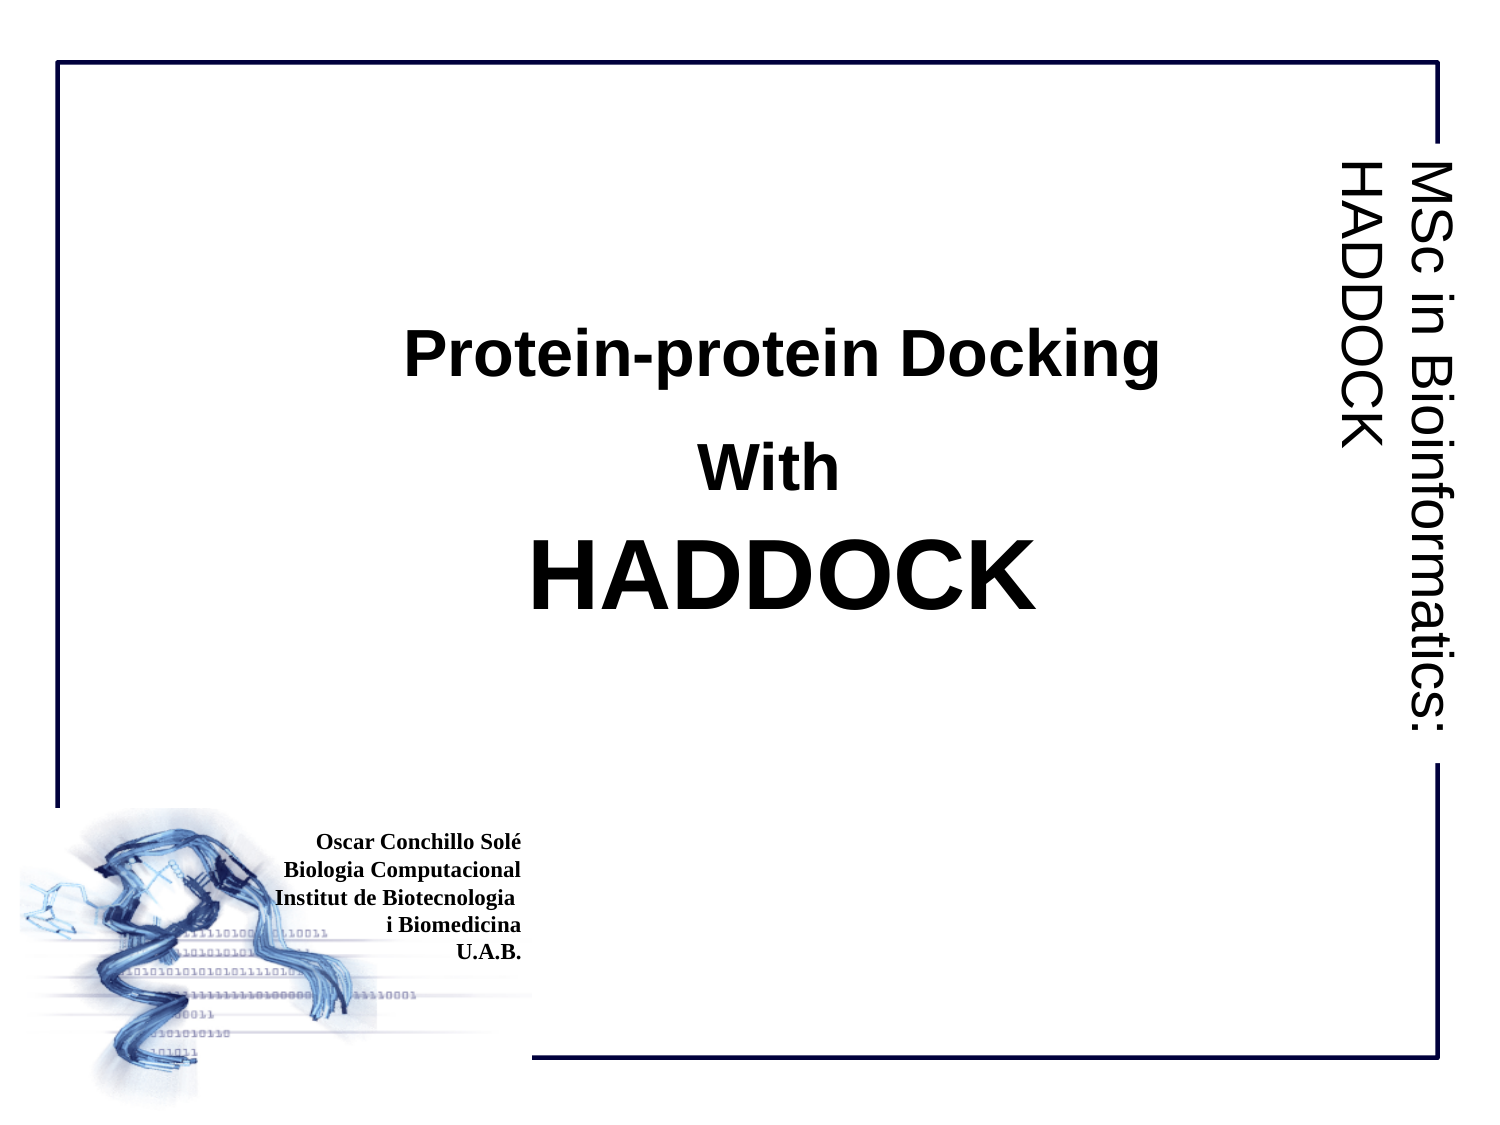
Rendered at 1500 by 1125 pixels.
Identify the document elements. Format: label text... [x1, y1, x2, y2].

text_box Protein-protein Docking With HADDOCK [179, 302, 1387, 638]
picture [8, 808, 532, 1111]
